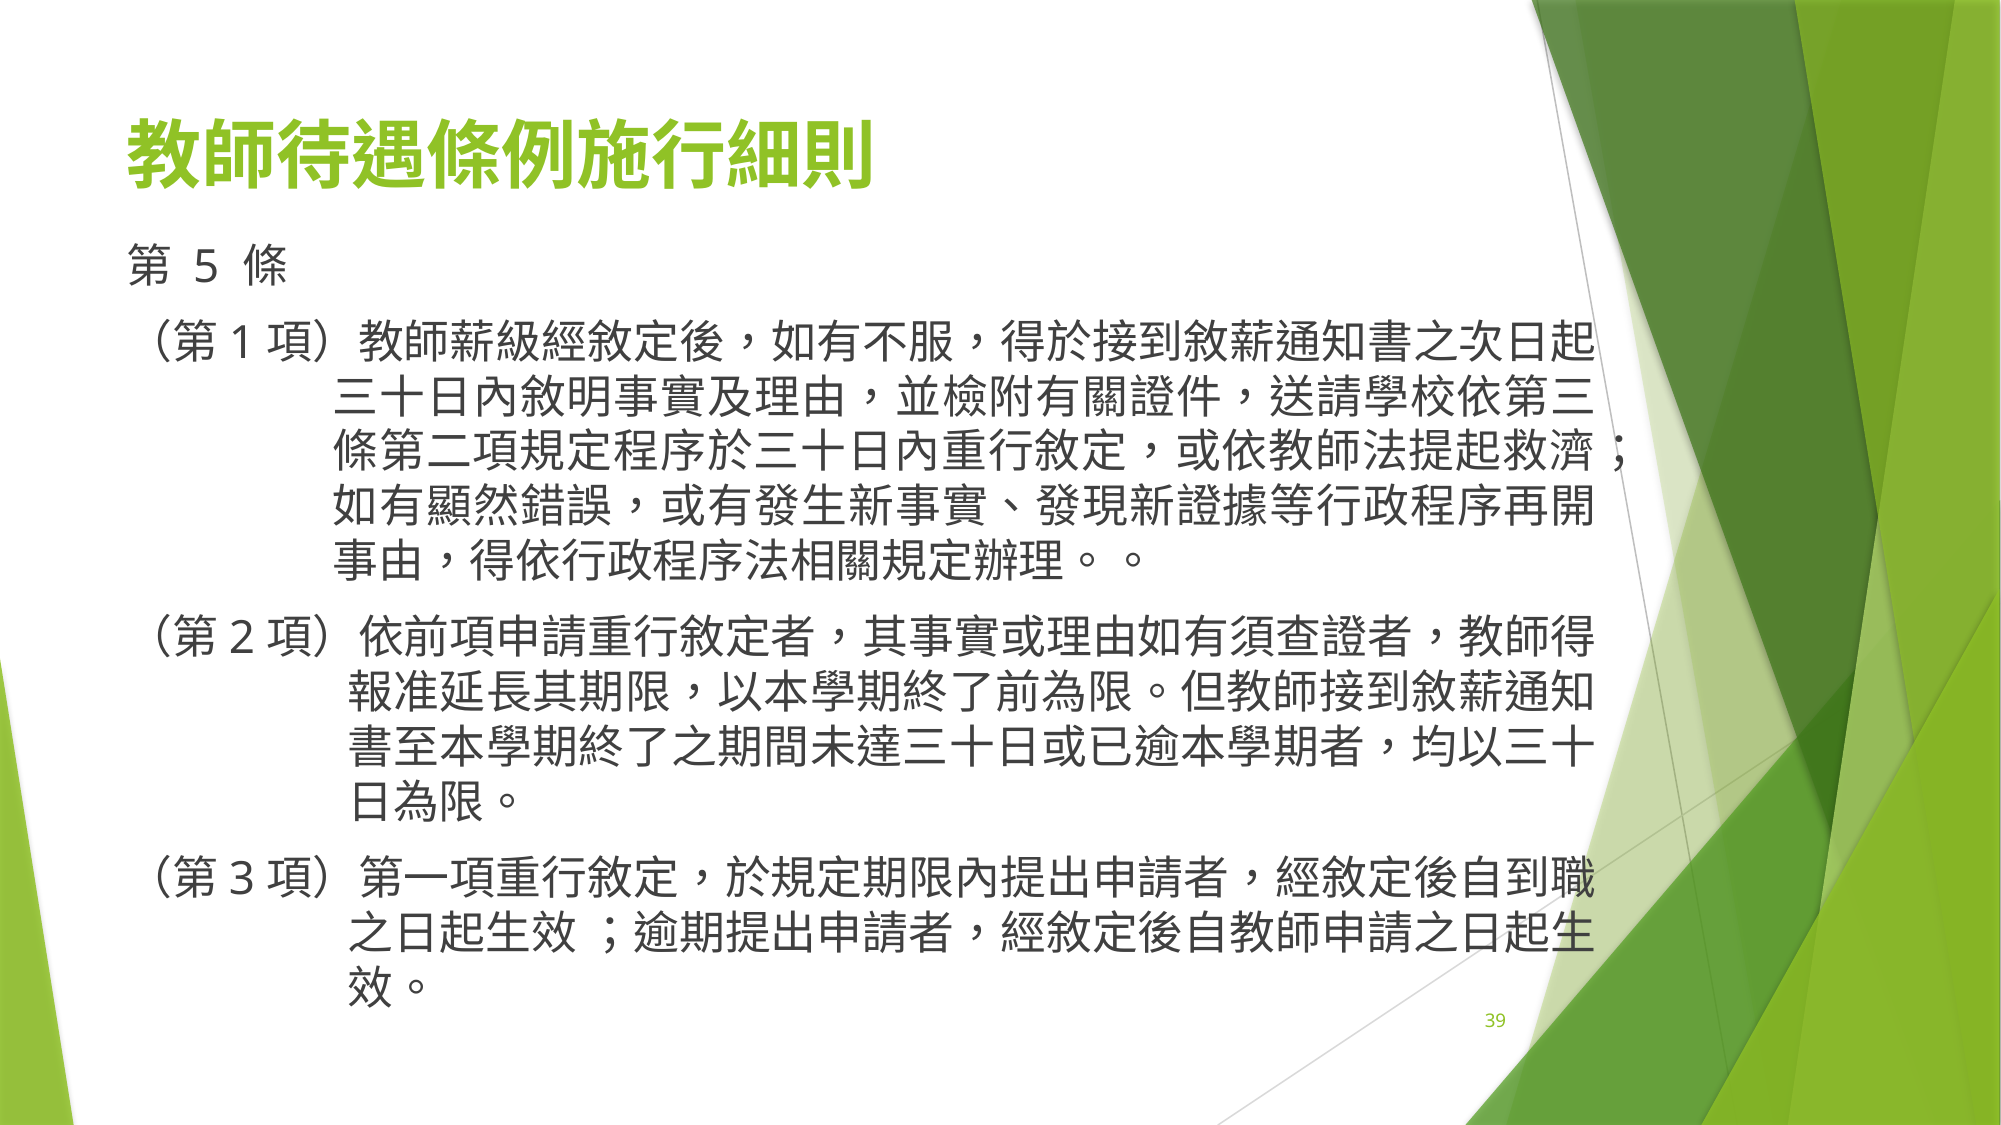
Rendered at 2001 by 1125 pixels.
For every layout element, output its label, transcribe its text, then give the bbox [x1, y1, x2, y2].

slide_number 39 [1409, 991, 1522, 1051]
title 教師待遇條例施行細則 [111, 99, 1522, 228]
list 第 5 條 （第1項）教師薪級經敘定後，如有不服，得於接到敘薪通知書之次日起三十日內敘明事實及理由，並檢附有關證件，送請學校依第三條第二項規定程序於三十日內重行敘定，或依教師法提起救濟；如有顯然錯誤，或有發生新事實、發現新證據等行政程序再開事由，得依行政程序法相關規定辦理。。 （第2項）依前項申請重行敘定者，其事實或理由如有須查證者，教師得報准延長其期限，以本學期終了前為限。但教師接到敘薪通知書至本學期終了之期間未達三十日或已逾本學期者，均以三十日為限。 （第3項）第一項重行敘定，於規定期限內提出申請者，經敘定後自到職之日起生效 ；逾期提出申請者，經敘定後自教師申請之日起生效。 [111, 228, 1612, 1016]
